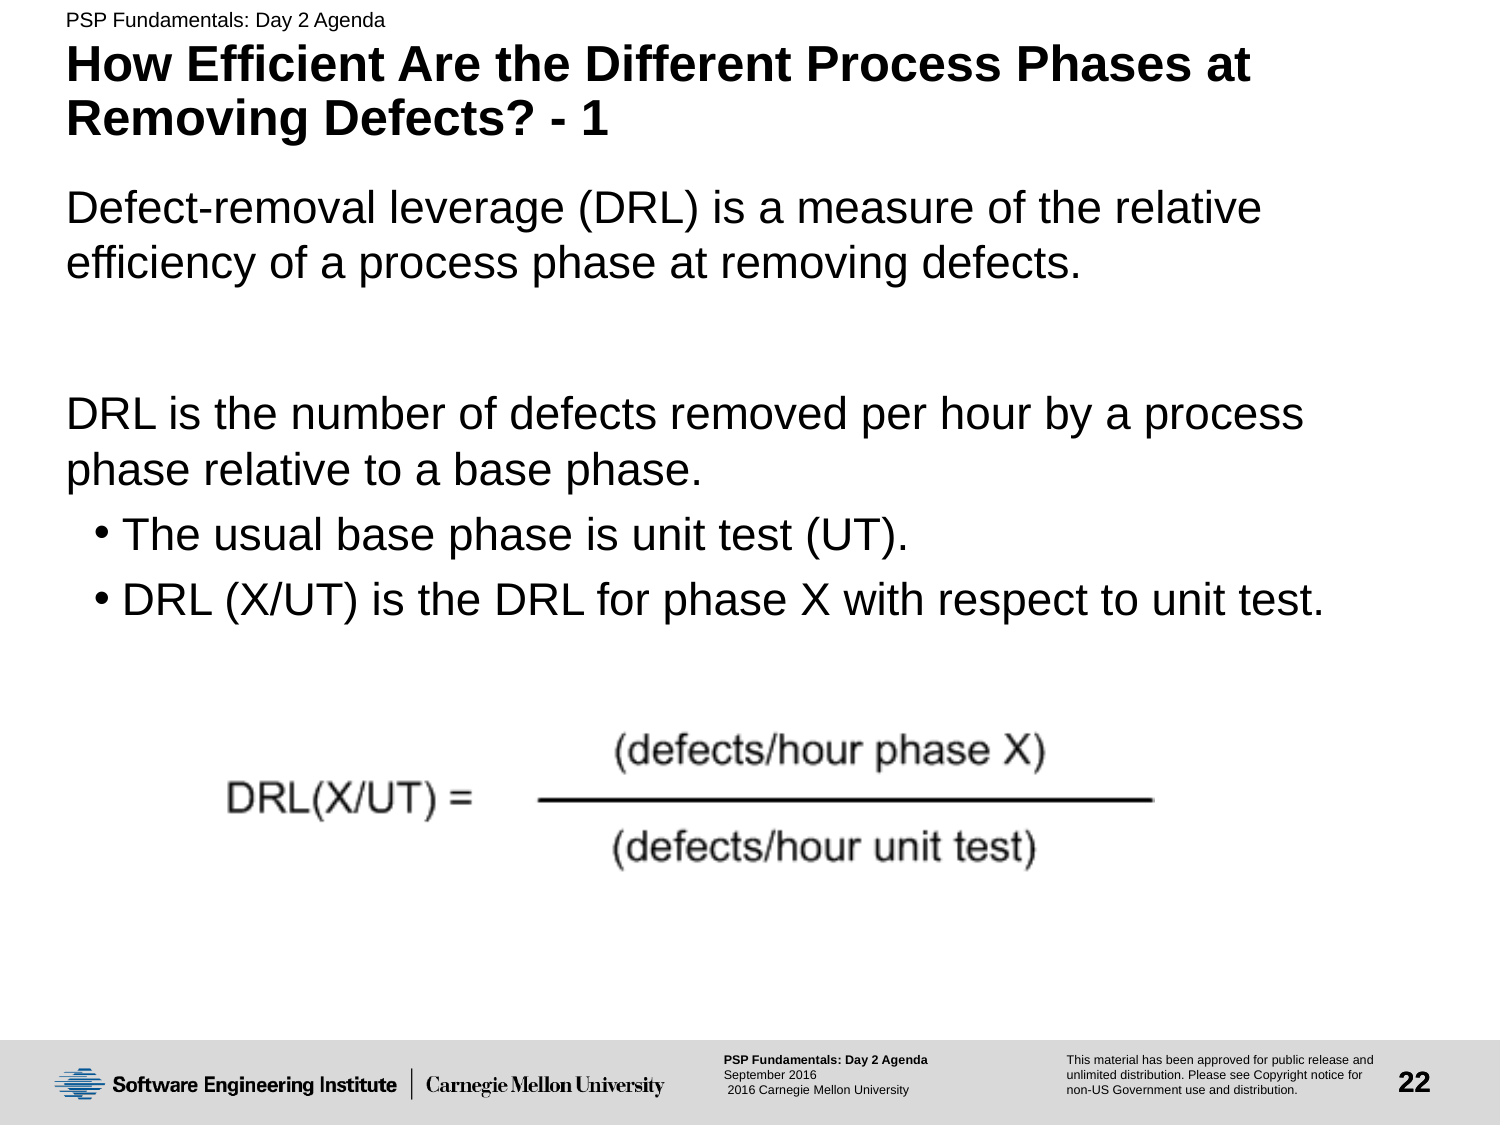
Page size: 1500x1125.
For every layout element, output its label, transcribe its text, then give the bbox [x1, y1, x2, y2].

picture [46, 1061, 673, 1104]
list Defect-removal leverage (DRL) is a measure of the relative efficiency of a process phase at removing defects. DRL is the number of defects removed per hour by a process phase relative to a base phase. The usual base phase is unit test (UT). DRL (X/UT) is the DRL for phase X with respect to unit test. [65, 177, 1431, 1000]
title How Efficient Are the Different Process Phases at Removing Defects? - 1 [65, 37, 1430, 148]
picture [226, 719, 1155, 876]
